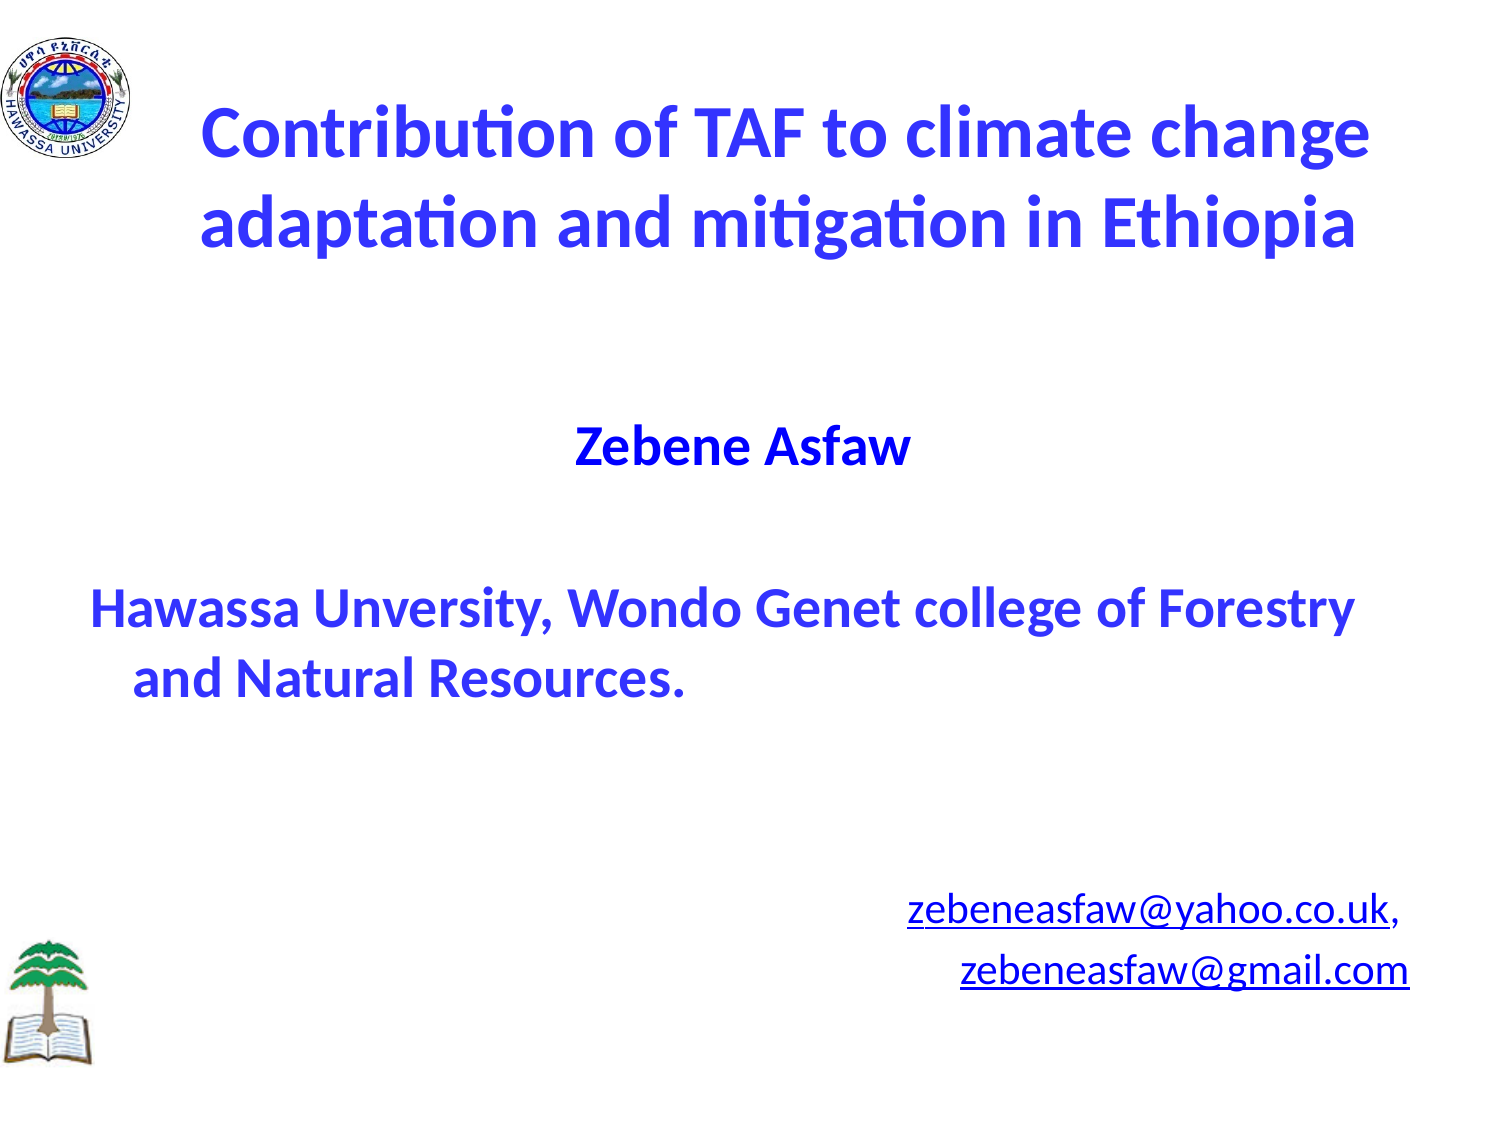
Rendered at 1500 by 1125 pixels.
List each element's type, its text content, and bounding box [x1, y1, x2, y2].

title Contribution of TAF to climate change adaptation and mitigation in Ethiopia [150, 45, 1425, 300]
picture [0, 937, 95, 1069]
list Zebene Asfaw Hawassa Unversity, Wondo Genet college of Forestry and Natural Resources. zebeneasfaw@yahoo.co.uk, zebeneasfaw@gmail.com [75, 399, 1425, 1005]
picture [0, 37, 132, 158]
